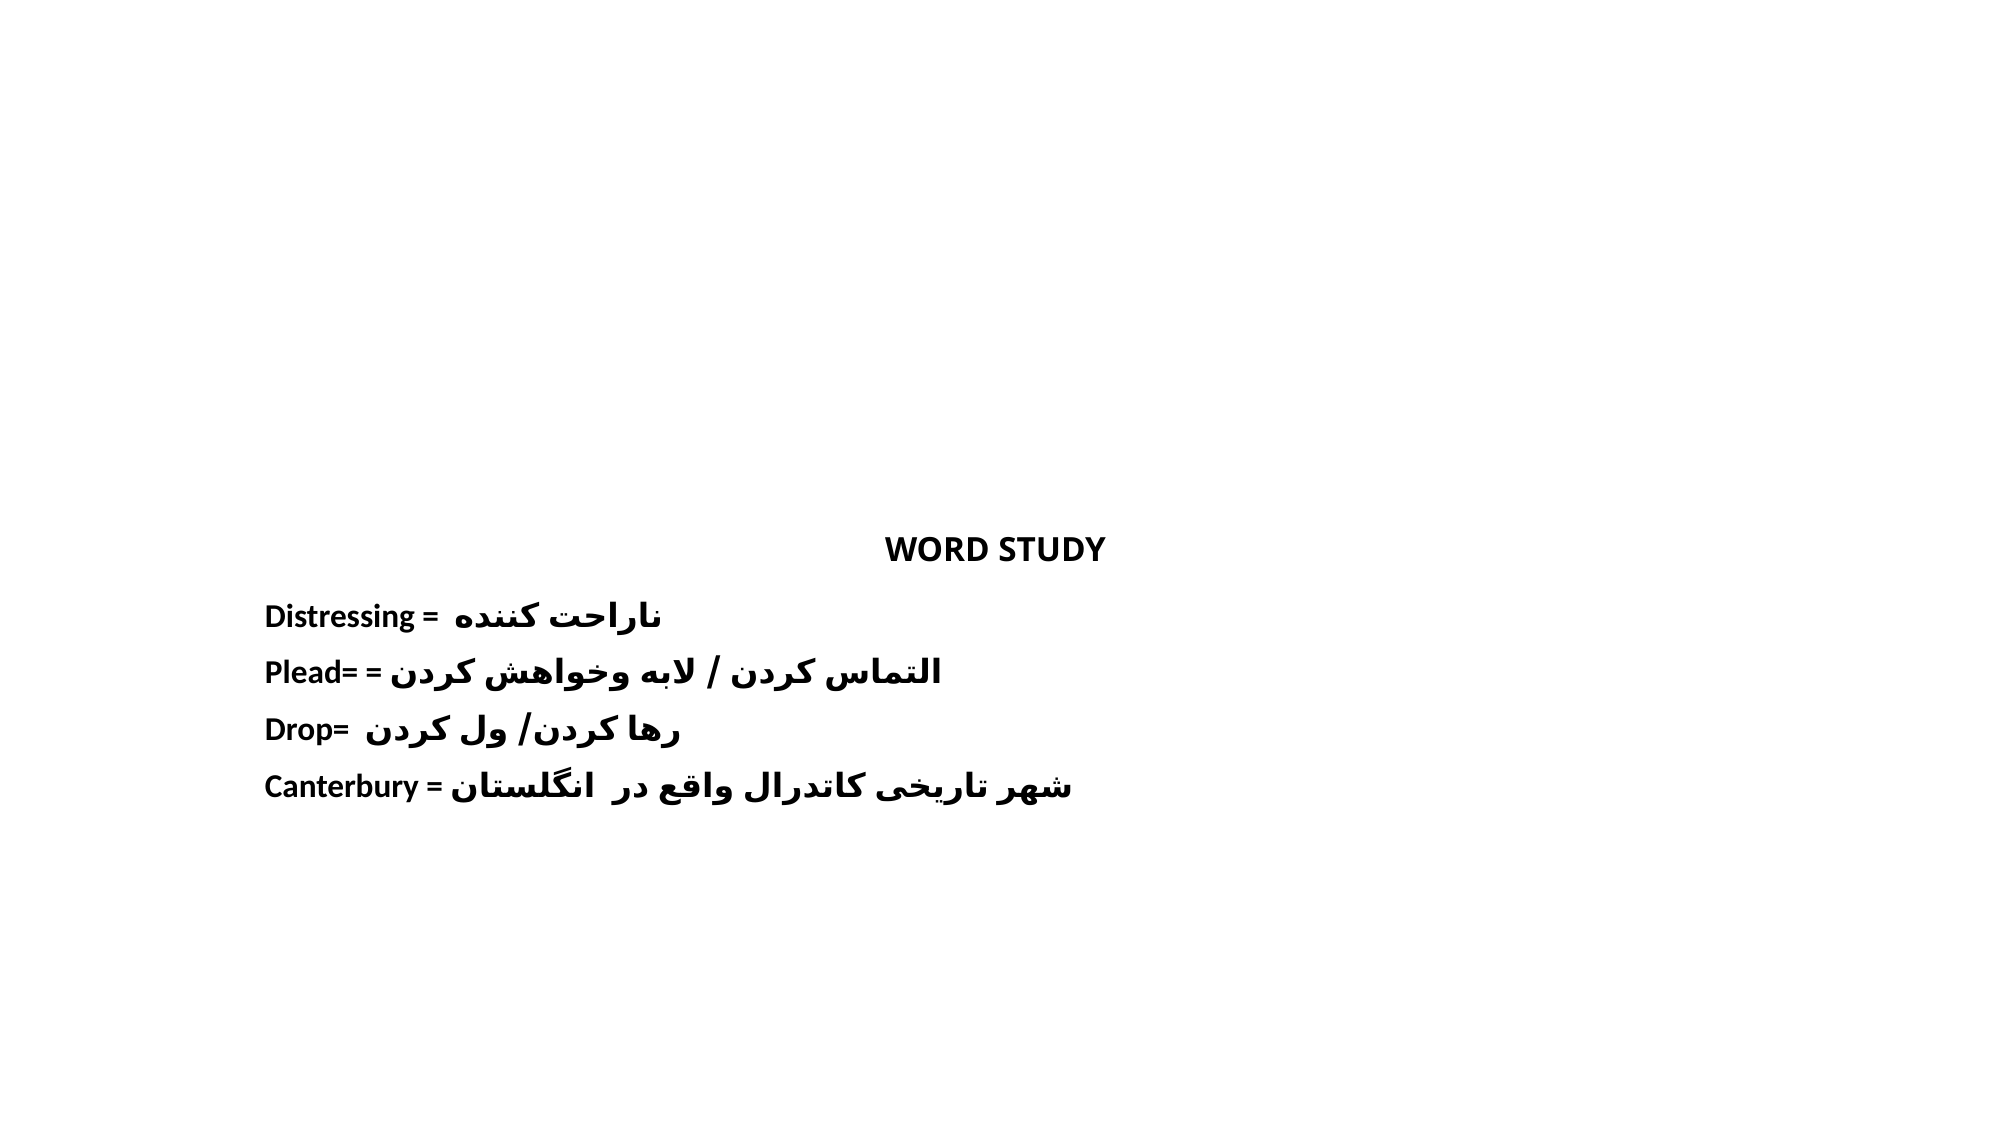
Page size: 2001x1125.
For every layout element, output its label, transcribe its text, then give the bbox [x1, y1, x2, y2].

title WORD STUDY [249, 184, 1750, 576]
subtitle Distressing = ناراحت کننده Plead= = التماس کردن / لابه وخواهش کردن Drop= رها کردن/ ول کردن Canterbury = شهر تاریخی کاتدرال واقع در انگلستان [249, 590, 1750, 863]
